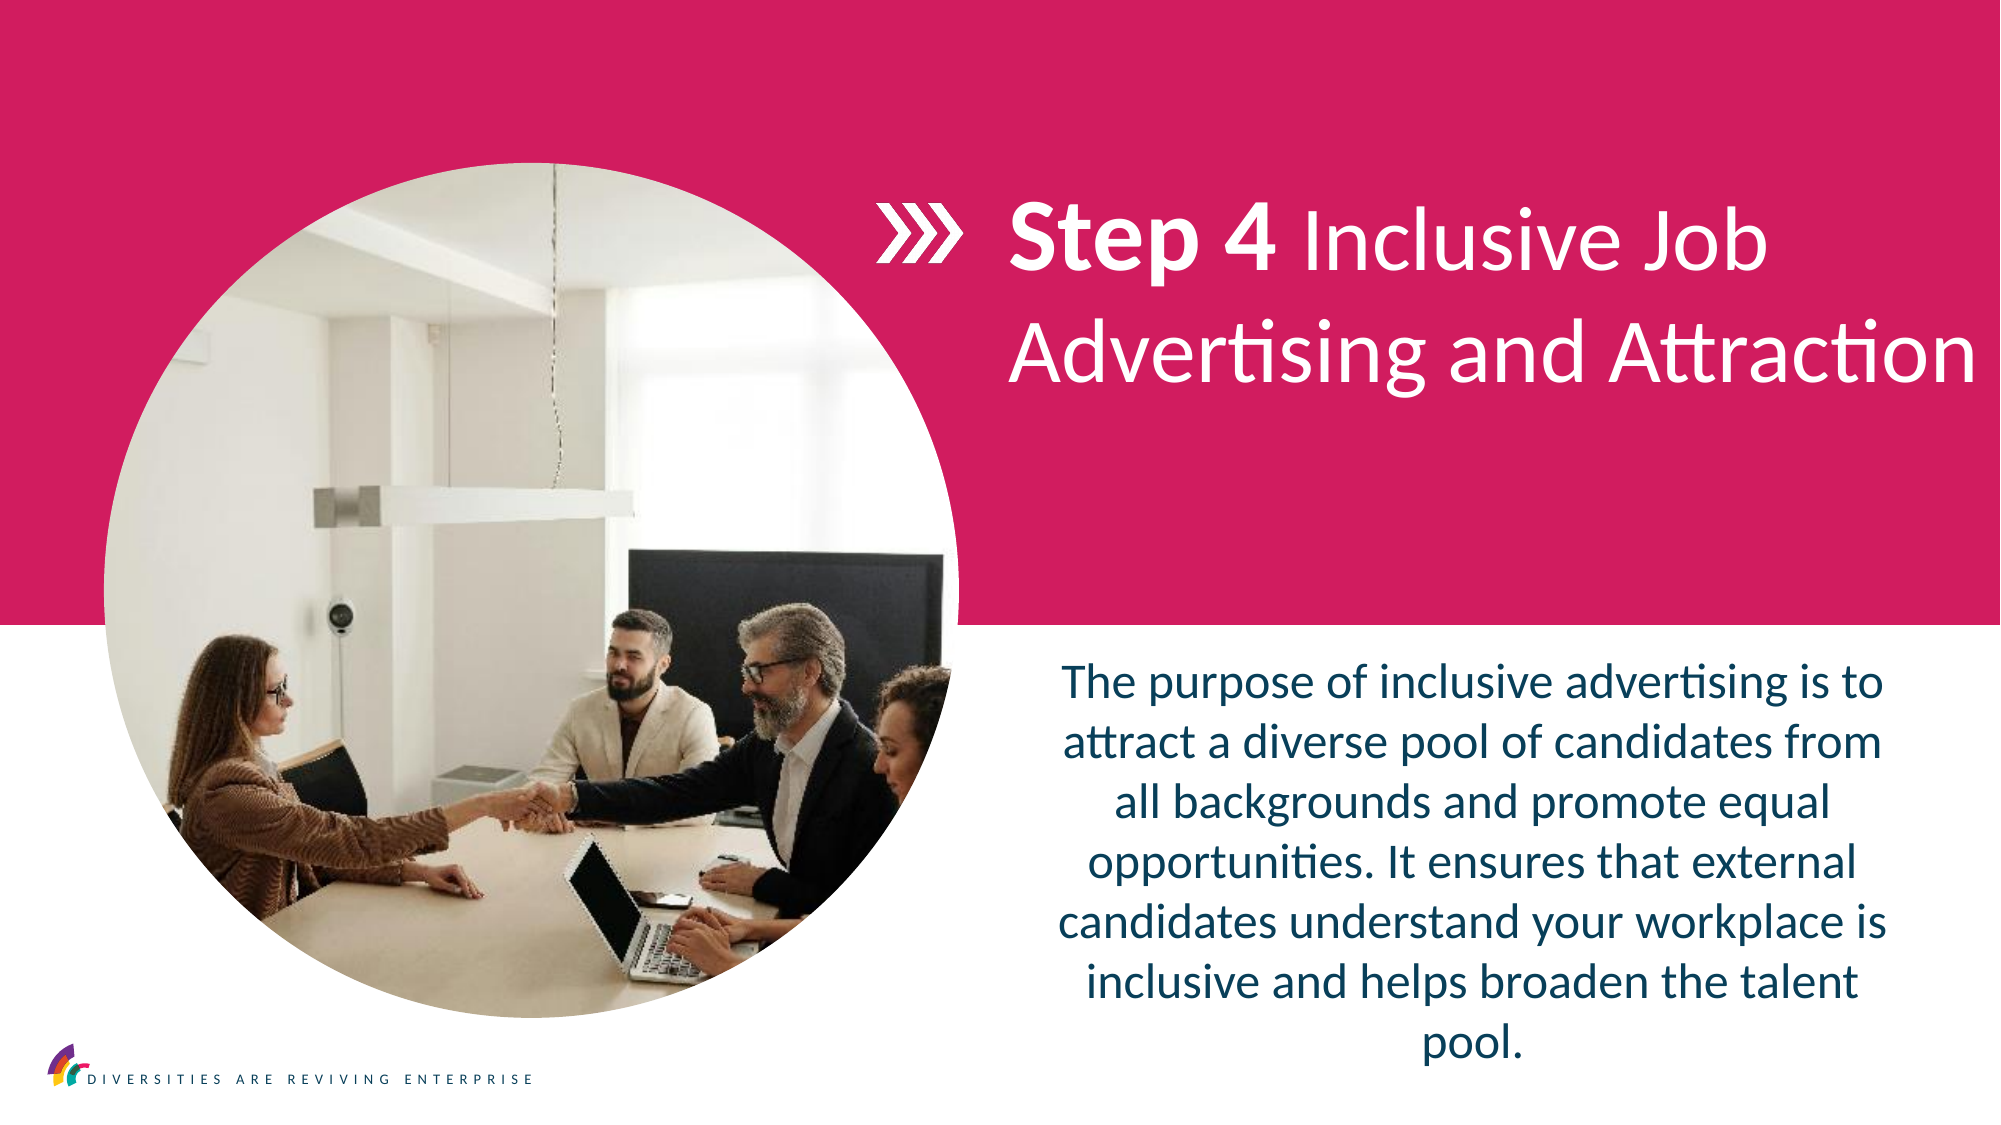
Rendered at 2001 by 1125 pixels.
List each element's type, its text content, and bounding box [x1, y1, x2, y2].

picture [103, 162, 971, 1018]
text_box Step 4 Inclusive Job Advertising and Attraction [994, 158, 2000, 409]
text_box The purpose of inclusive advertising is to attract a diverse pool of candidates from all backgrounds and promote equal opportunities. It ensures that external candidates understand your workplace is inclusive and helps broaden the talent pool. [1025, 641, 1921, 1077]
